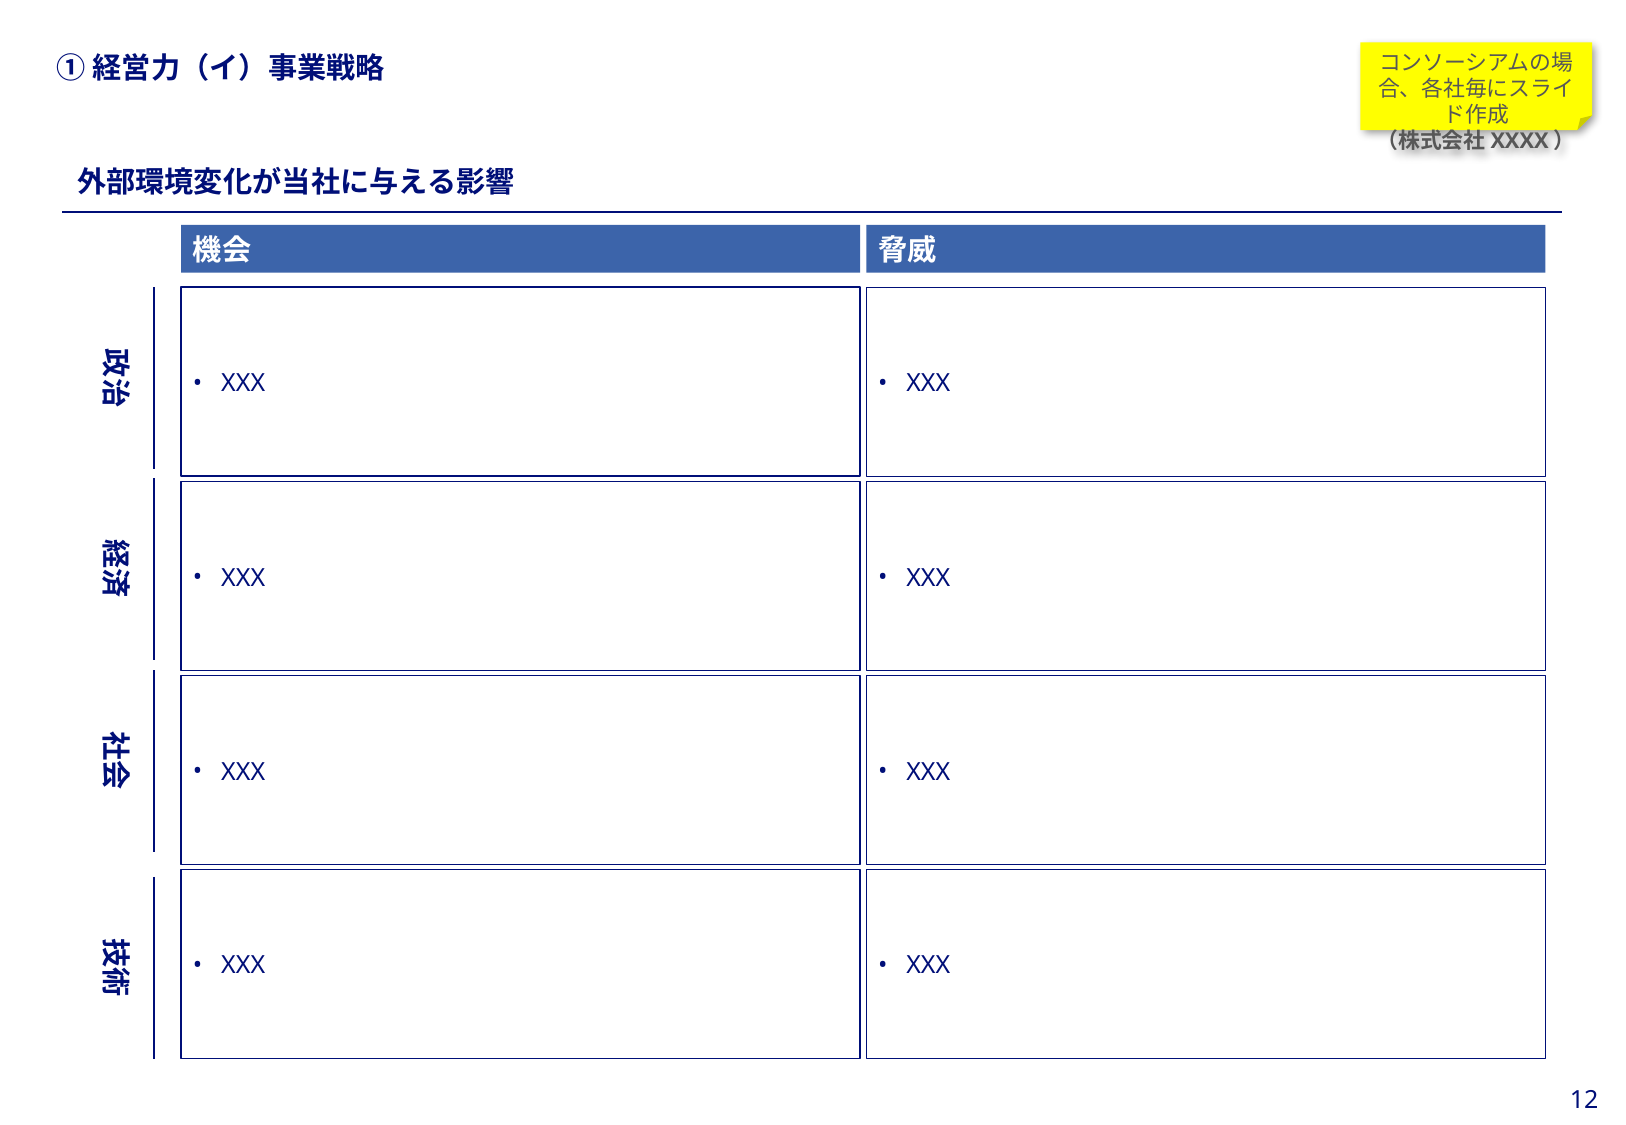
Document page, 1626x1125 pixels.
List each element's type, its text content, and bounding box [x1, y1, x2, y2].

text_box XXX [865, 674, 1547, 866]
text_box XXX [180, 868, 861, 1060]
text_box 機会 [180, 224, 861, 274]
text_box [79, 287, 155, 1059]
list ①経営力（イ）事業戦略 [32, 42, 1359, 90]
text_box XXX [180, 674, 861, 866]
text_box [62, 149, 1563, 213]
text_box コンソーシアムの場合、各社毎にスライド作成 （株式会社XXXX） [1359, 41, 1594, 132]
text_box XXX [865, 286, 1547, 477]
text_box XXX [180, 286, 861, 477]
text_box 脅威 [865, 224, 1547, 274]
text_box XXX [865, 868, 1547, 1060]
text_box XXX [180, 480, 861, 671]
text_box XXX [865, 480, 1547, 671]
